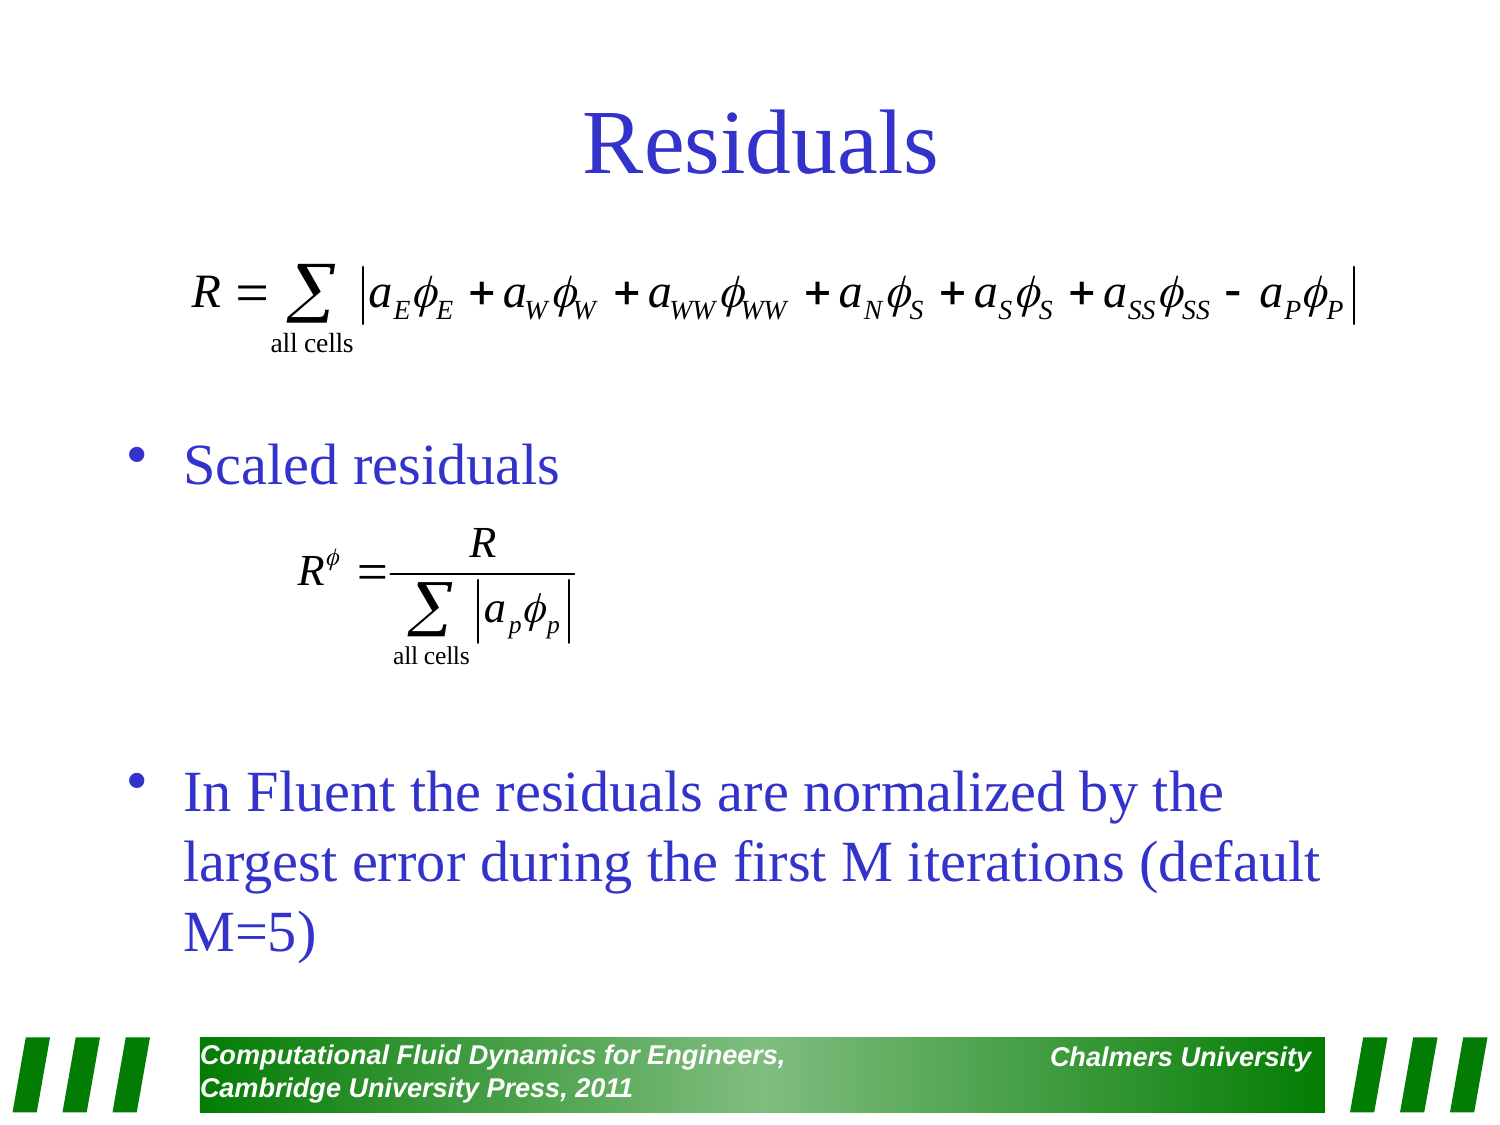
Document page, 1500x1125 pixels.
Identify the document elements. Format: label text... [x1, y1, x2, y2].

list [288, 514, 585, 675]
title Residuals [123, 42, 1400, 231]
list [182, 255, 1365, 364]
list Scaled residuals In Fluent the residuals are normalized by the largest error during the first M iterations (default M=5) [111, 255, 1377, 1012]
